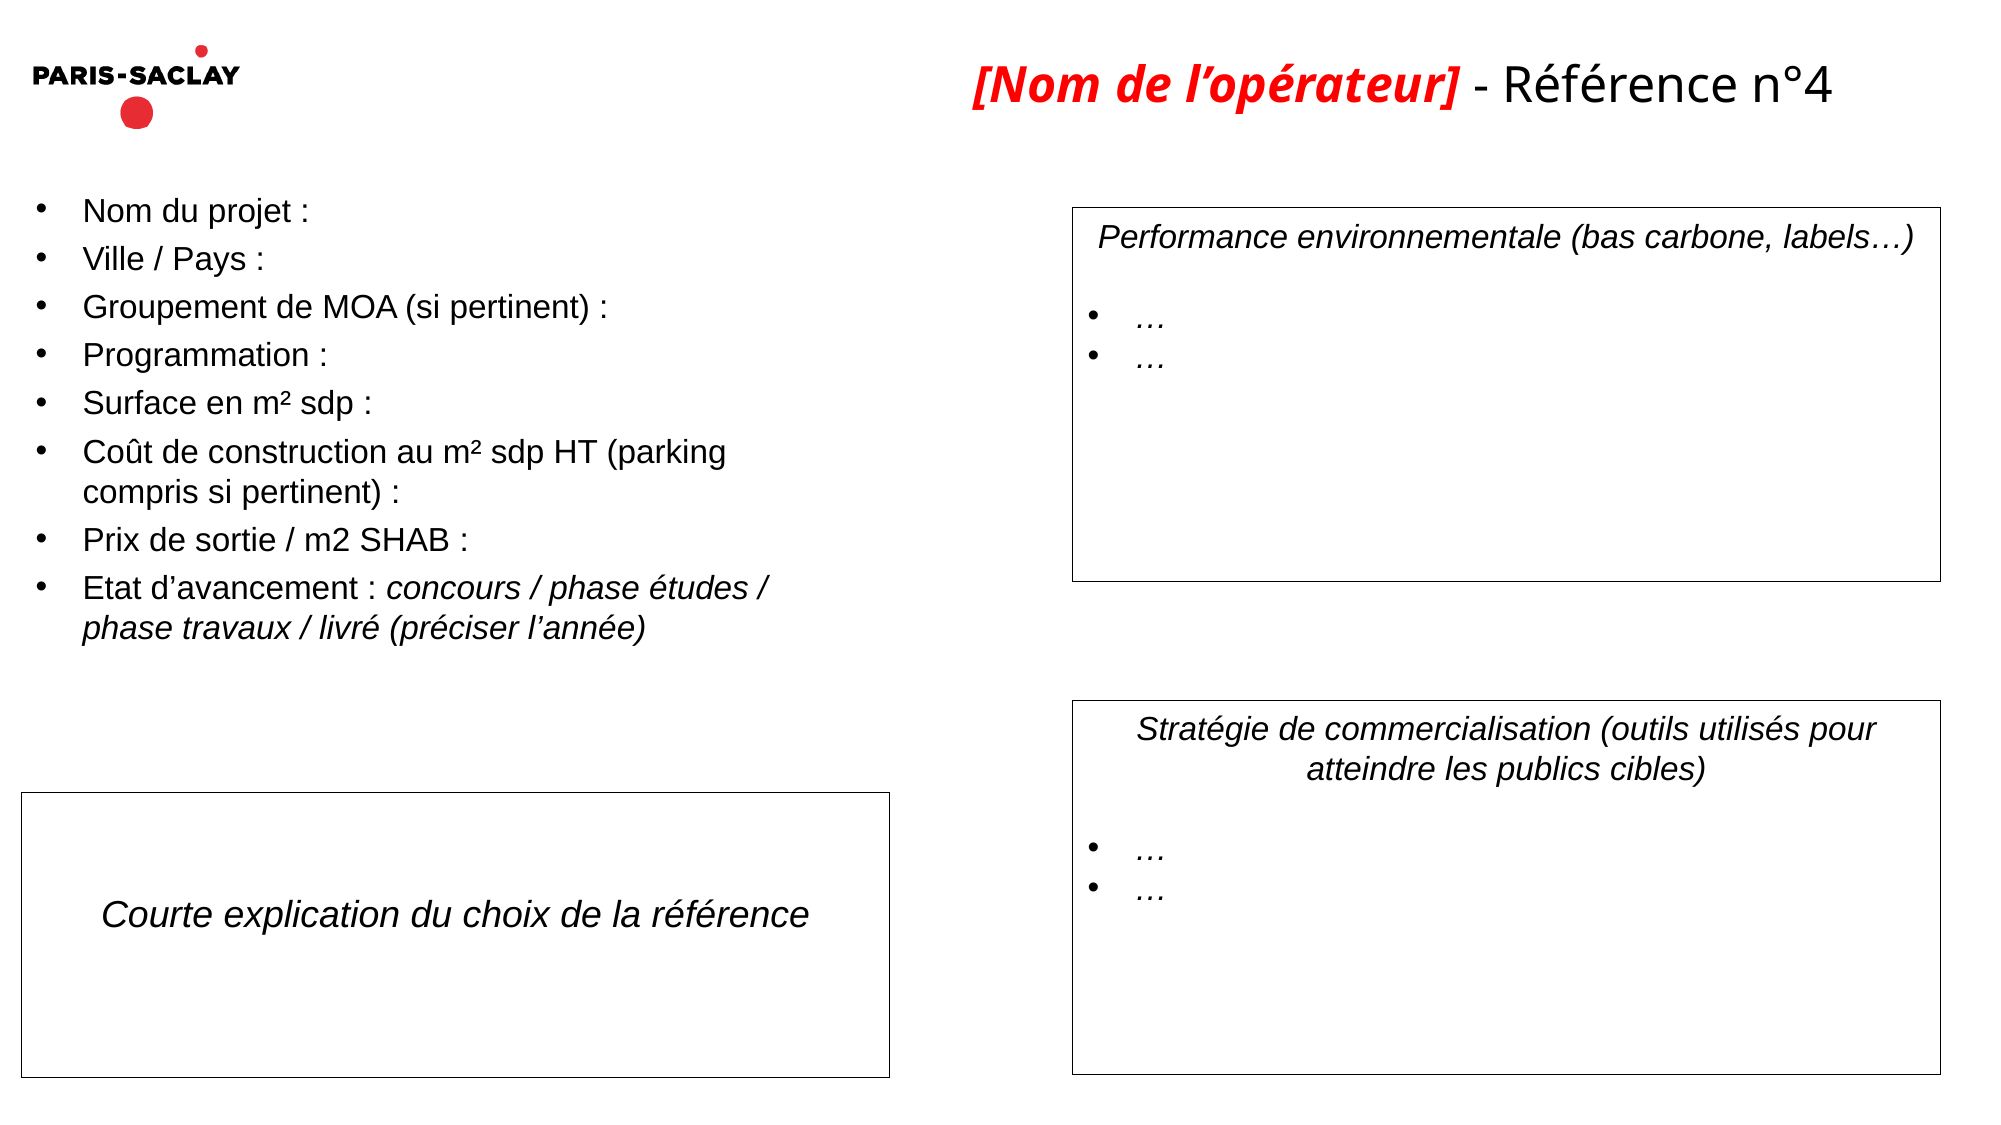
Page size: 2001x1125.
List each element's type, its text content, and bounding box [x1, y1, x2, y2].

picture [0, 18, 273, 155]
text_box Stratégie de commercialisation (outils utilisés pour atteindre les publics cibles) … … [1072, 700, 1941, 1075]
text_box Courte explication du choix de la référence [21, 792, 890, 1078]
text_box [Nom de l’opérateur] - Référence n°4 [958, 44, 2000, 120]
text_box Nom du projet : Ville / Pays : Groupement de MOA (si pertinent) : Programmation : Surface en m² sdp : Coût de construction au m² sdp HT (parking compris si pertinent) : Prix de sortie / m2 SHAB : Etat d’avancement : concours / phase études / phase travaux / livré (préciser l’année) [20, 181, 853, 699]
text_box Performance environnementale (bas carbone, labels…) … … [1072, 207, 1941, 582]
